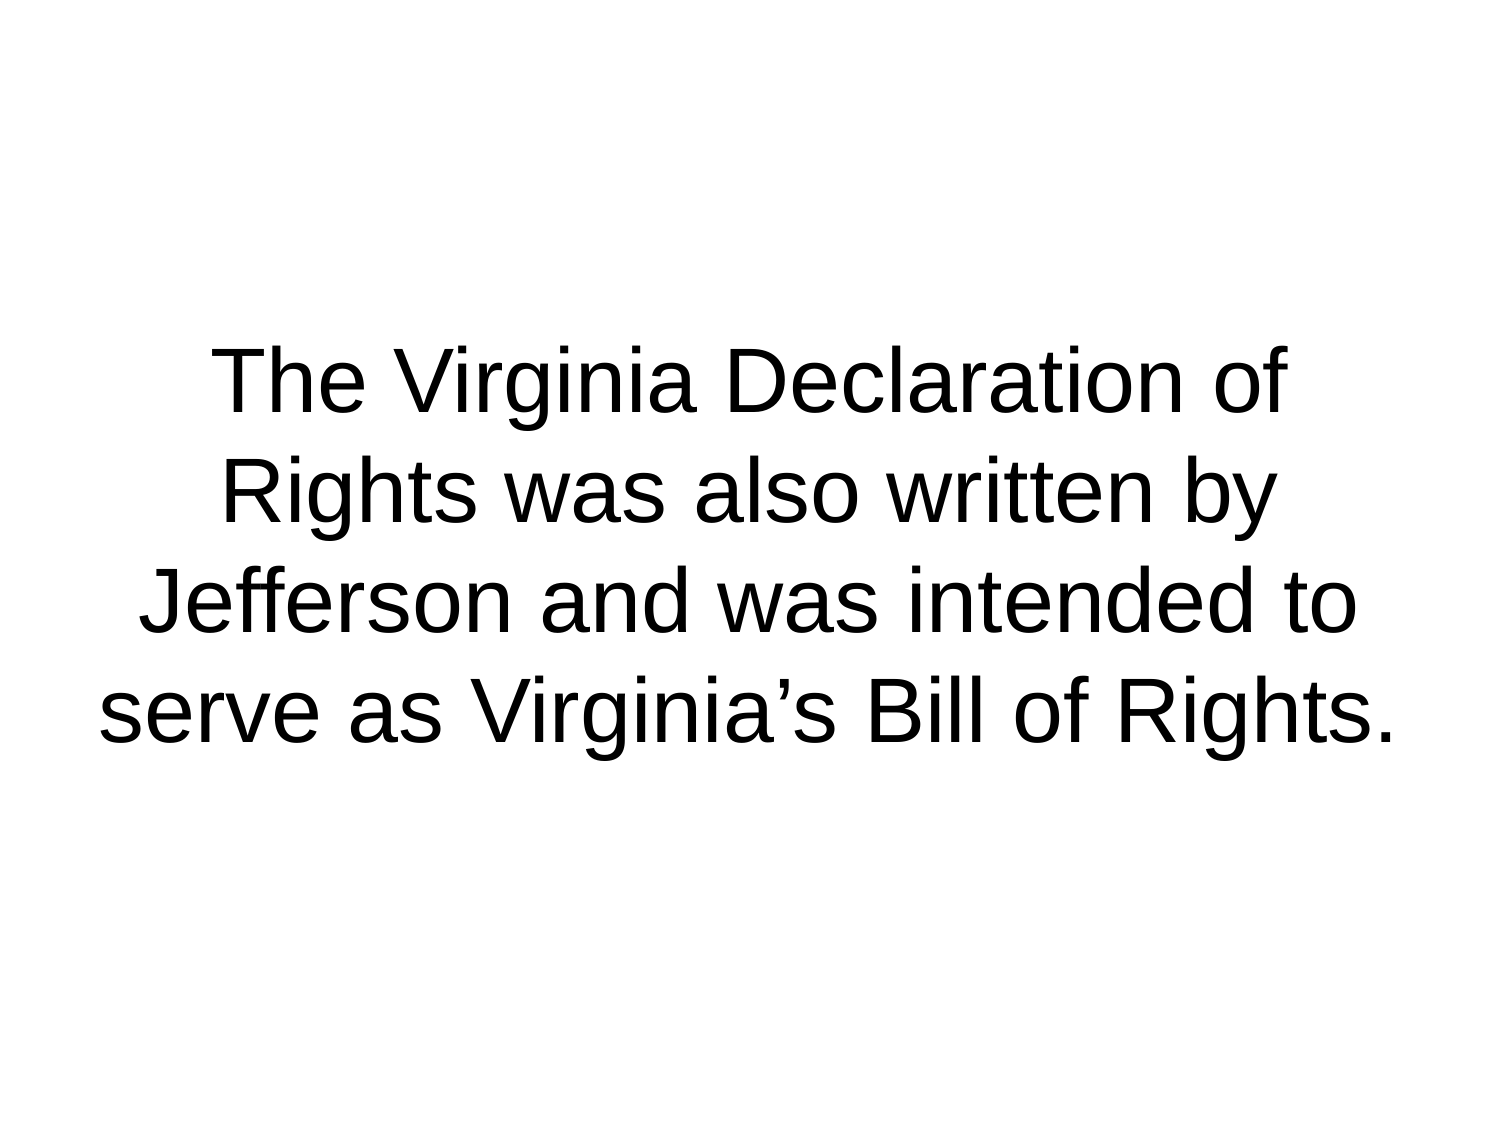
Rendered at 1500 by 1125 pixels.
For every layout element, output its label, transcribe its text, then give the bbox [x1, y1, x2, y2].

title The Virginia Declaration of Rights was also written by Jefferson and was intended to serve as Virginia’s Bill of Rights. [74, 44, 1426, 1038]
